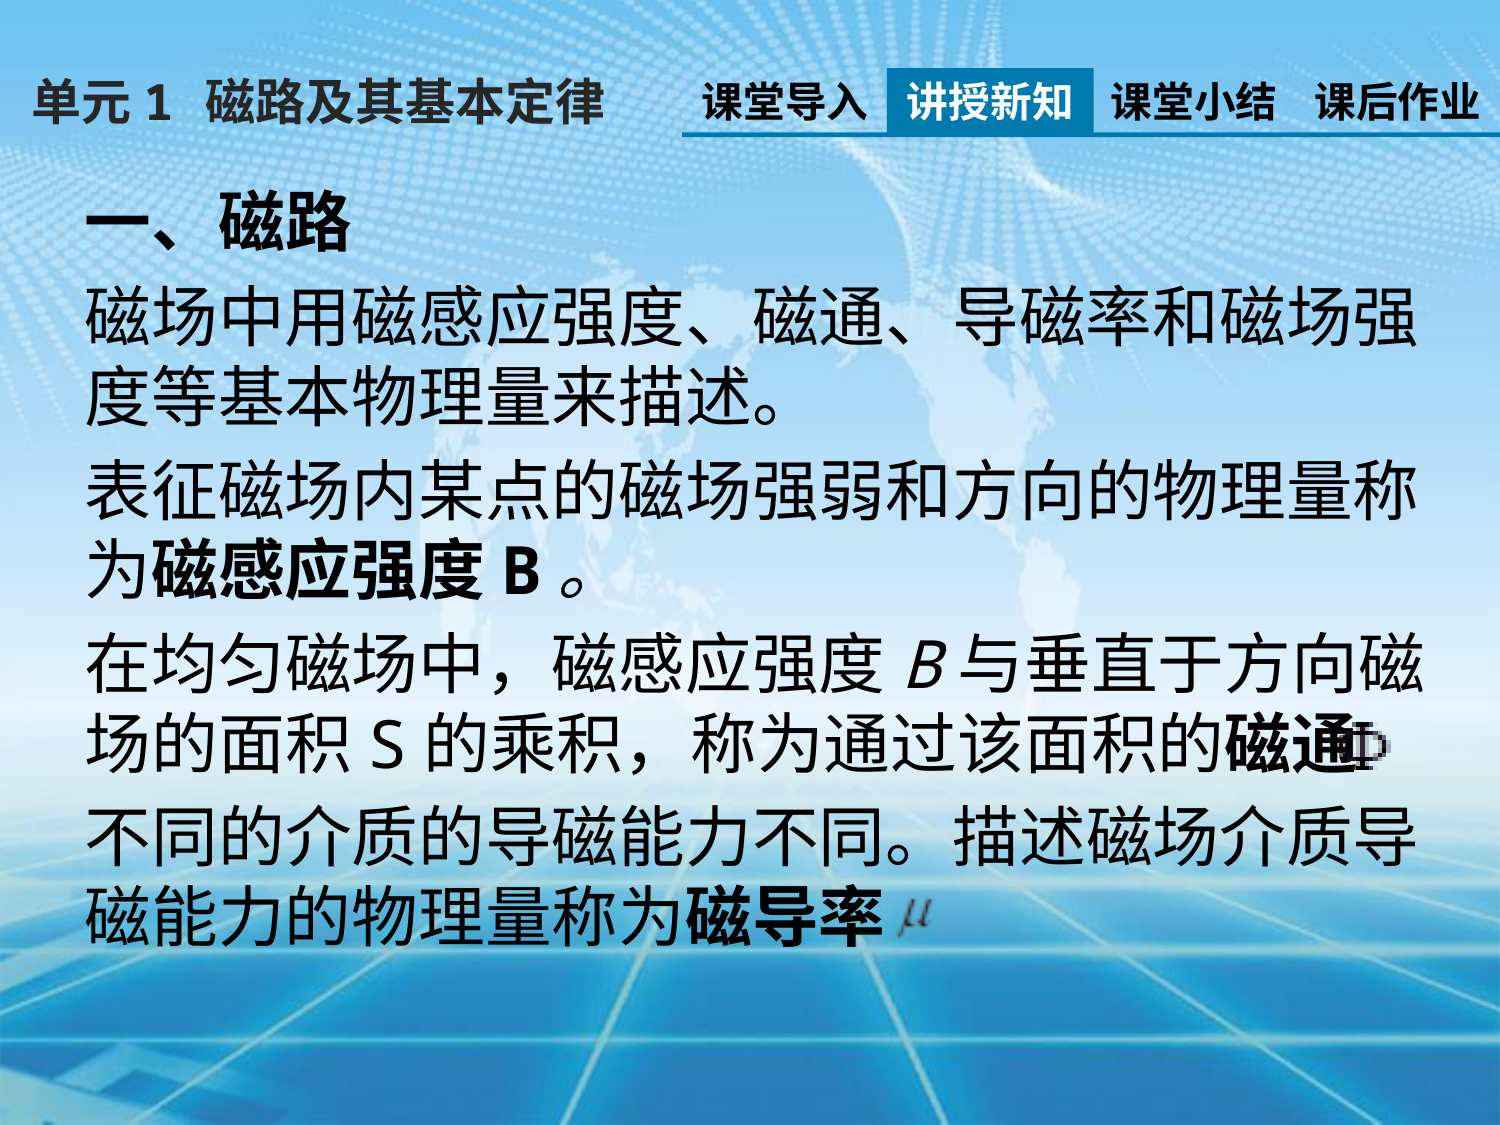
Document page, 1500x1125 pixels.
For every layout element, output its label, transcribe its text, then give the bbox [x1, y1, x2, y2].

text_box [16, 62, 1500, 139]
text_box 磁场中用磁感应强度、磁通、导磁率和磁场强度等基本物理量来描述。 表征磁场内某点的磁场强弱和方向的物理量称为磁感应强度B。 在均匀磁场中，磁感应强度B与垂直于方向磁场的面积S的乘积，称为通过该面积的磁通 不同的介质的导磁能力不同。描述磁场介质导磁能力的物理量称为磁导率 [69, 267, 1443, 962]
picture [0, 0, 1500, 1125]
text_box 一、磁路 [69, 172, 549, 266]
